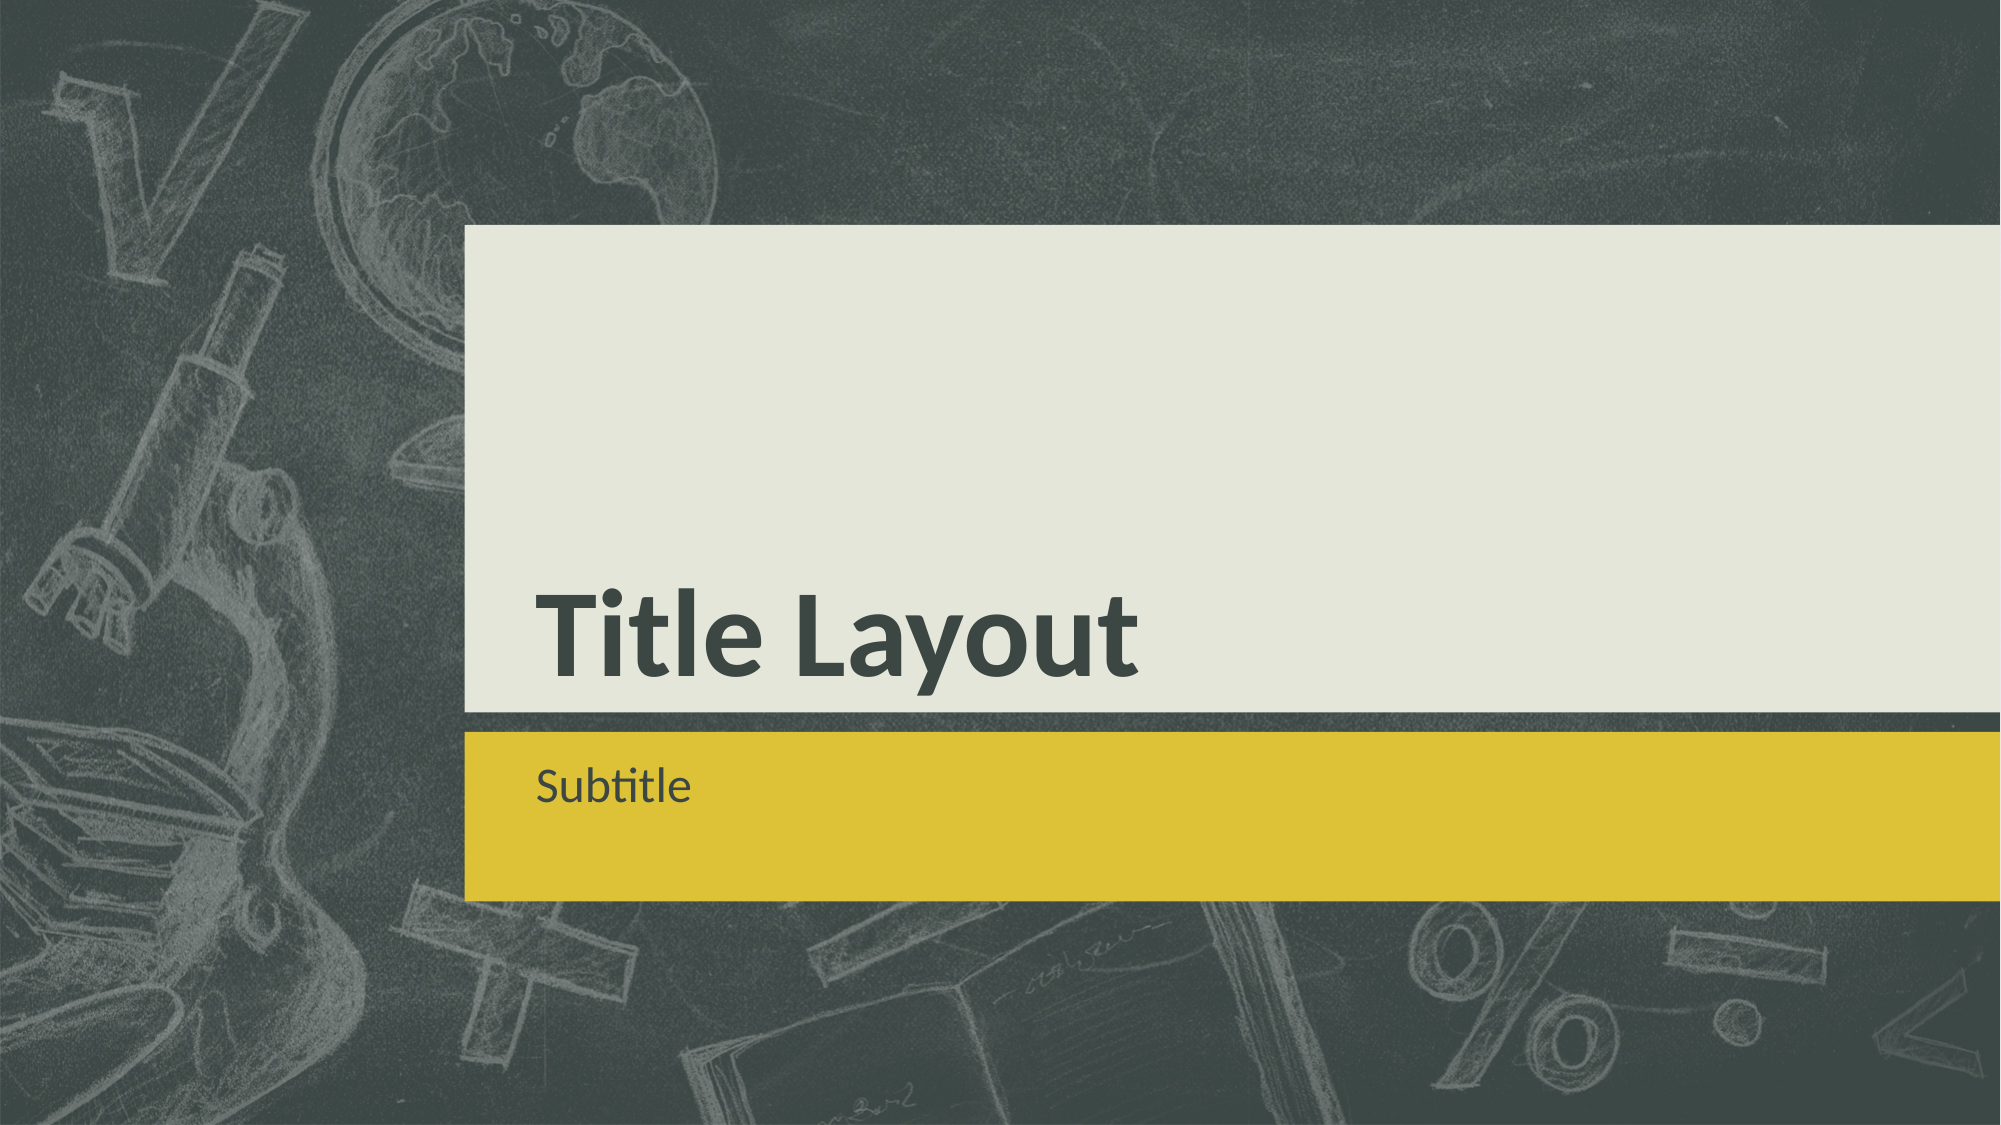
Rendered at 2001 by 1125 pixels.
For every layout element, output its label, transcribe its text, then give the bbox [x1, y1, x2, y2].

title Title Layout [520, 318, 1916, 711]
subtitle Subtitle [520, 744, 1916, 887]
picture [0, 0, 2001, 1125]
